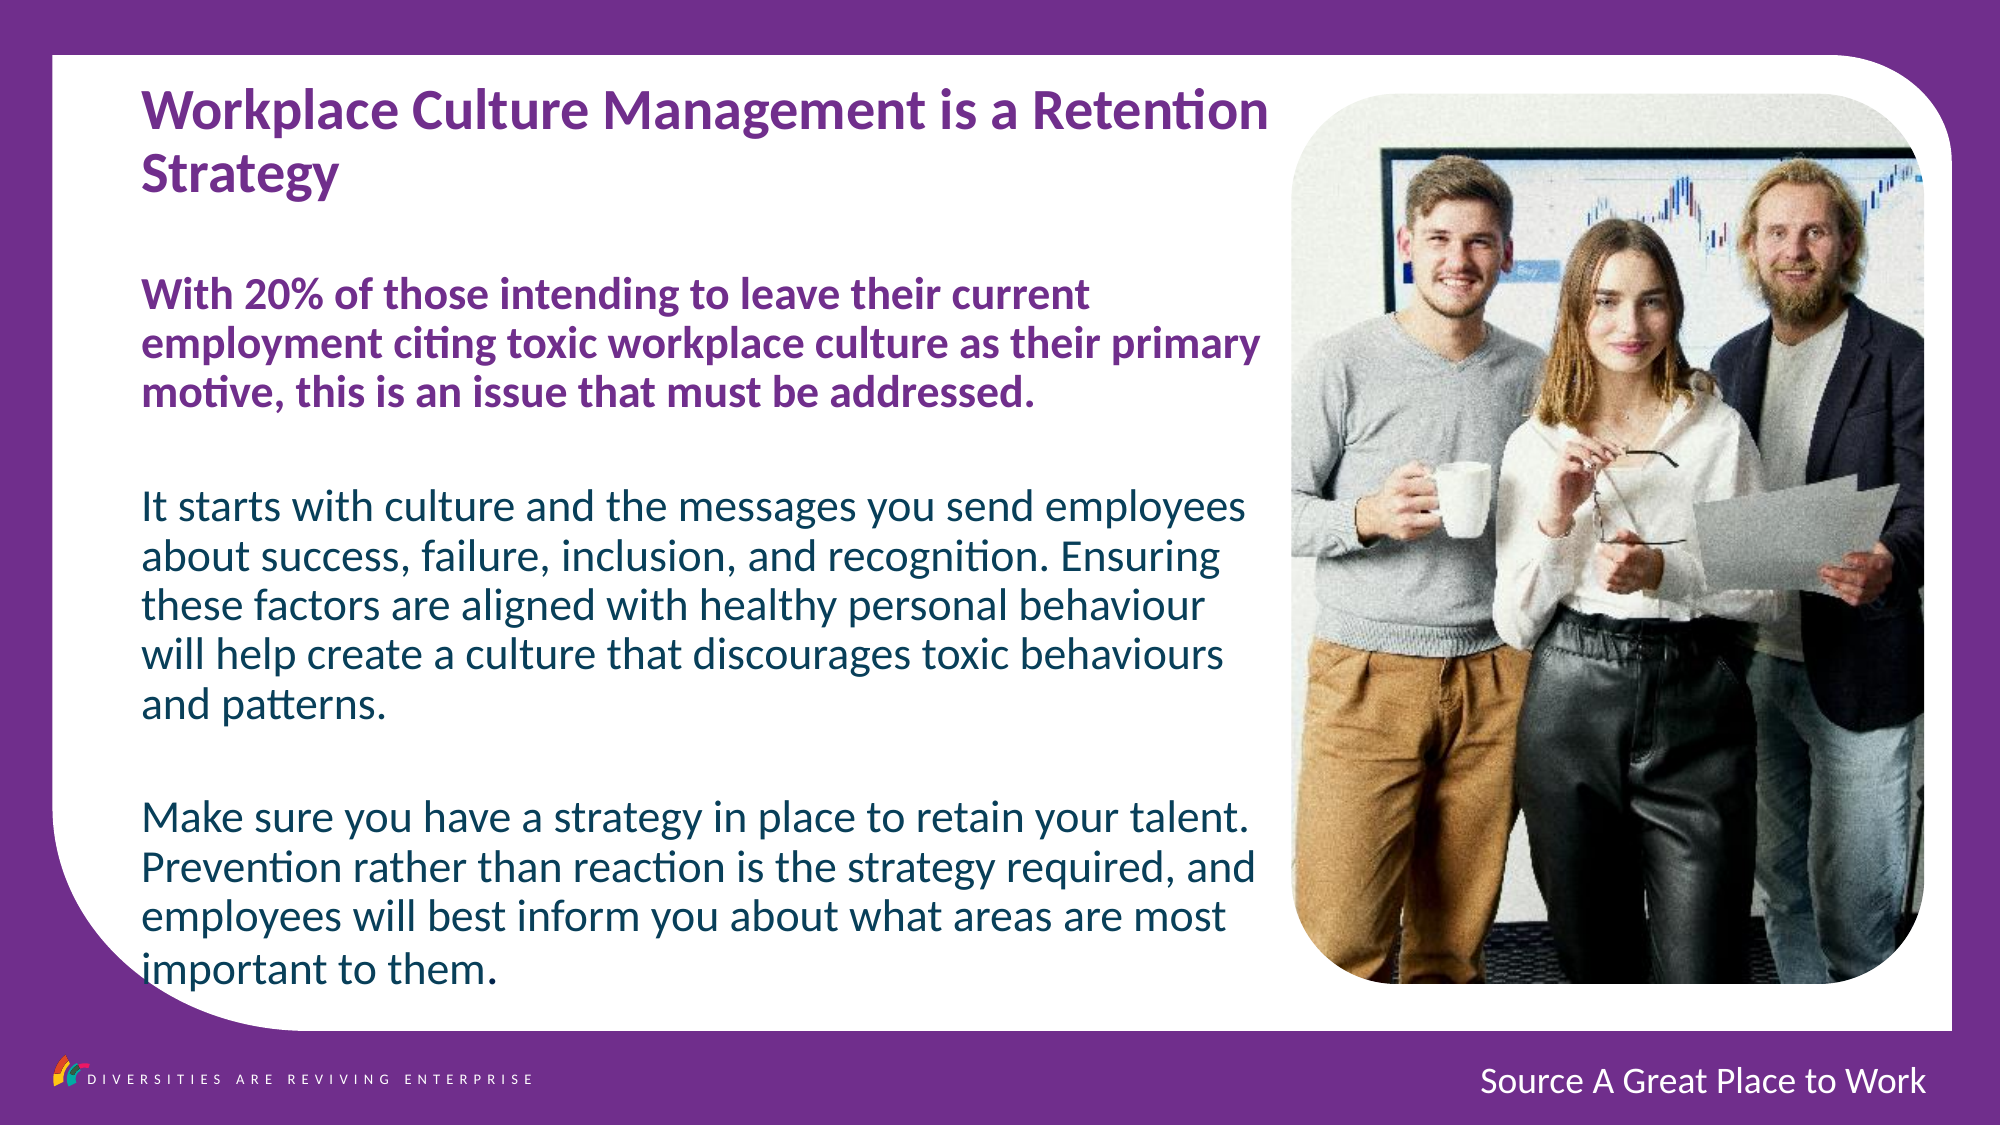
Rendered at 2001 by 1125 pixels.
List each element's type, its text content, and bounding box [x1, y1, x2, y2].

list Workplace Culture Management is a Retention Strategy With 20% of those intending to leave their current employment citing toxic workplace culture as their primary motive, this is an issue that must be addressed. It starts with culture and the messages you send employees about success, failure, inclusion, and recognition. Ensuring these factors are aligned with healthy personal behaviour will help create a culture that discourages toxic behaviours and patterns. Make sure you have a strategy in place to retain your talent. Prevention rather than reaction is the strategy required, and employees will best inform you about what areas are most important to them. [126, 72, 1292, 704]
text_box Source A Great Place to Work [1465, 1048, 2000, 1109]
picture [1291, 93, 1925, 984]
